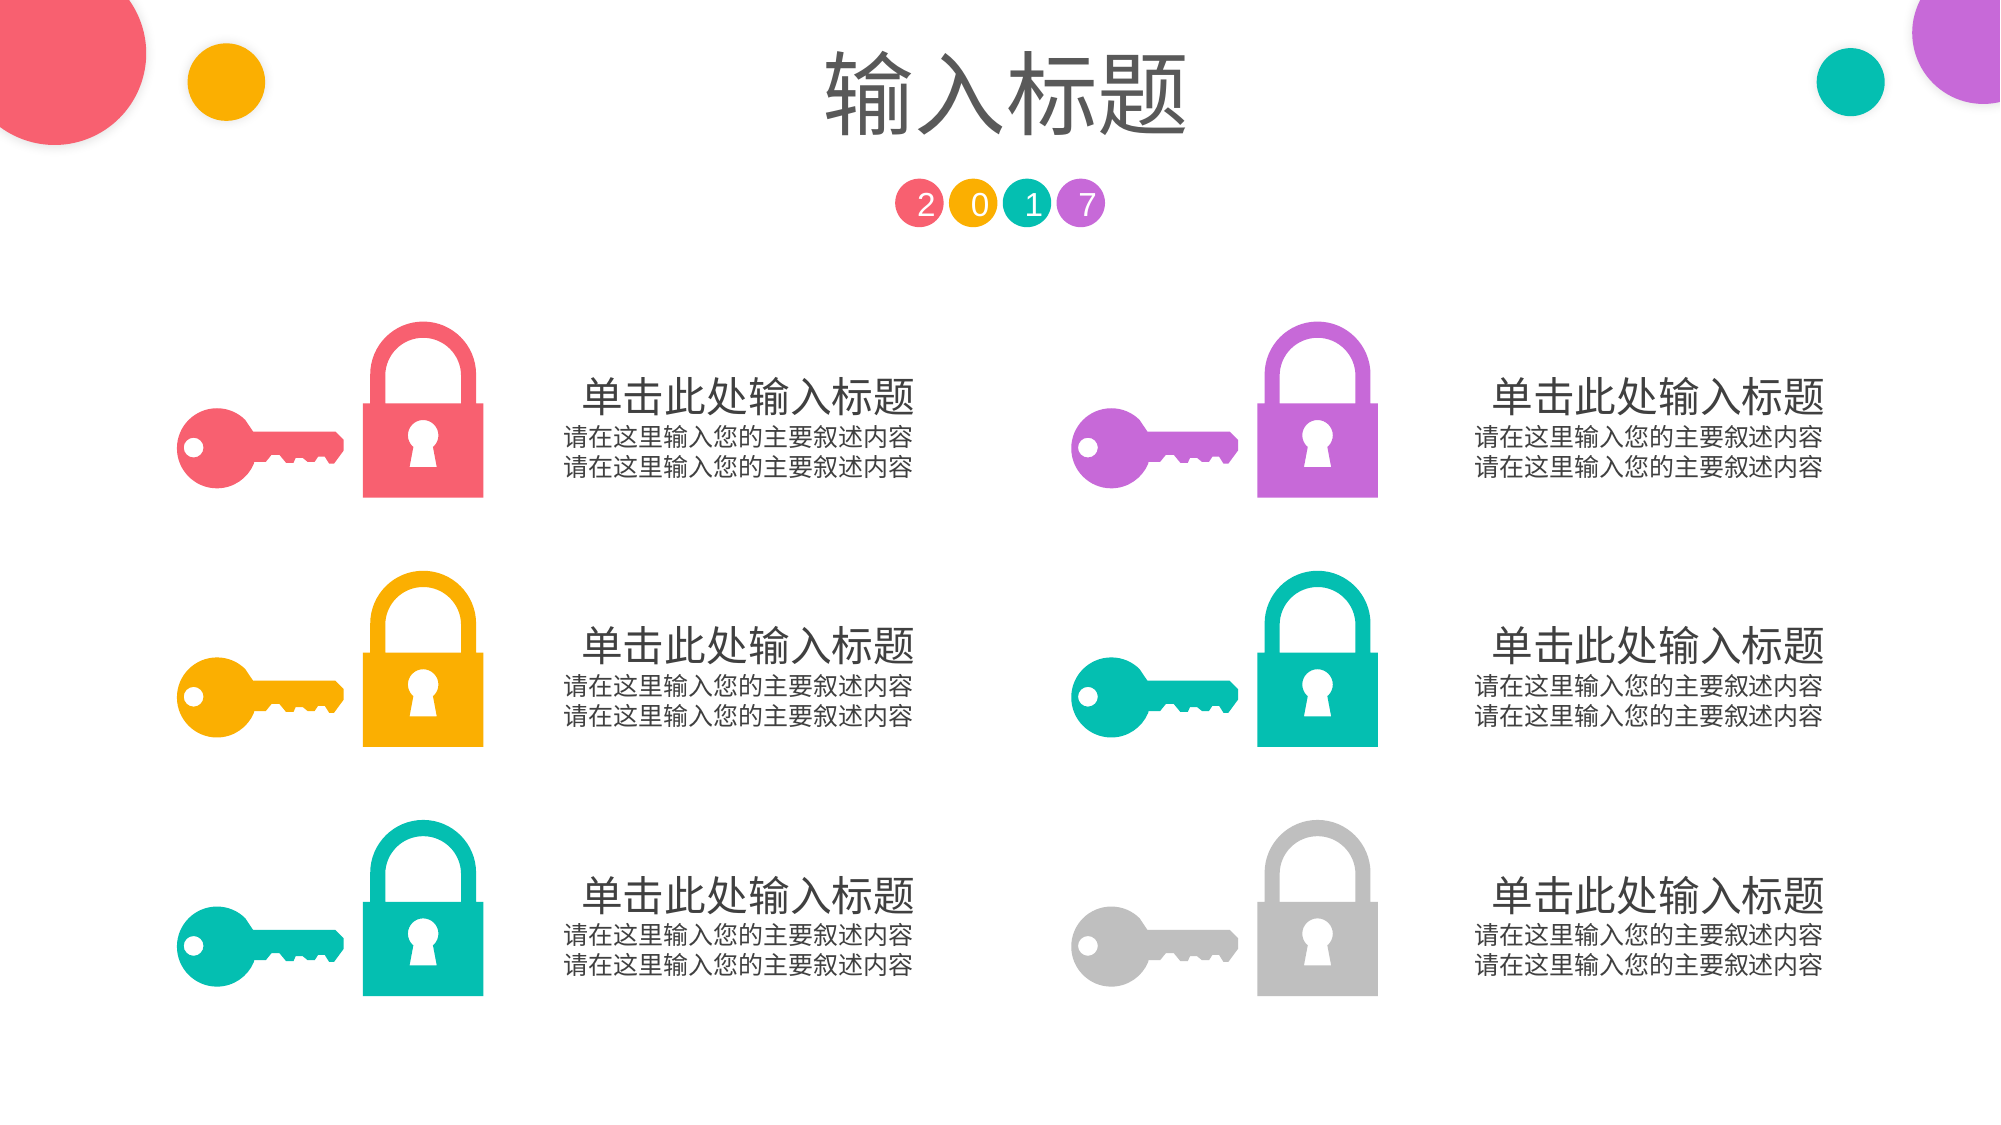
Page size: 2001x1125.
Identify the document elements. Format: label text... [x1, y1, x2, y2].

text_box [1256, 818, 1379, 998]
text_box [175, 905, 345, 988]
text_box 单击此处输入标题 请在这里输入您的主要叙述内容 请在这里输入您的主要叙述内容 [1459, 612, 1841, 818]
text_box [186, 42, 267, 122]
text_box [1070, 656, 1240, 739]
text_box [361, 818, 485, 998]
text_box [1815, 47, 1886, 118]
text_box [361, 320, 485, 499]
text_box [1256, 569, 1379, 748]
text_box 单击此处输入标题 请在这里输入您的主要叙述内容 请在这里输入您的主要叙述内容 [549, 612, 931, 818]
text_box [1070, 905, 1240, 988]
text_box 单击此处输入标题 请在这里输入您的主要叙述内容 请在这里输入您的主要叙述内容 [1459, 363, 1841, 569]
text_box [1911, 0, 2000, 105]
text_box [0, 0, 148, 147]
text_box 输入标题 [807, 29, 1205, 155]
text_box [175, 407, 345, 490]
text_box [175, 656, 345, 739]
text_box [361, 569, 485, 748]
text_box [1070, 407, 1240, 490]
text_box 单击此处输入标题 请在这里输入您的主要叙述内容 请在这里输入您的主要叙述内容 [549, 862, 931, 1067]
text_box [895, 178, 1105, 228]
text_box [1256, 320, 1379, 499]
text_box 单击此处输入标题 请在这里输入您的主要叙述内容 请在这里输入您的主要叙述内容 [549, 363, 931, 569]
text_box 单击此处输入标题 请在这里输入您的主要叙述内容 请在这里输入您的主要叙述内容 [1459, 862, 1841, 1067]
